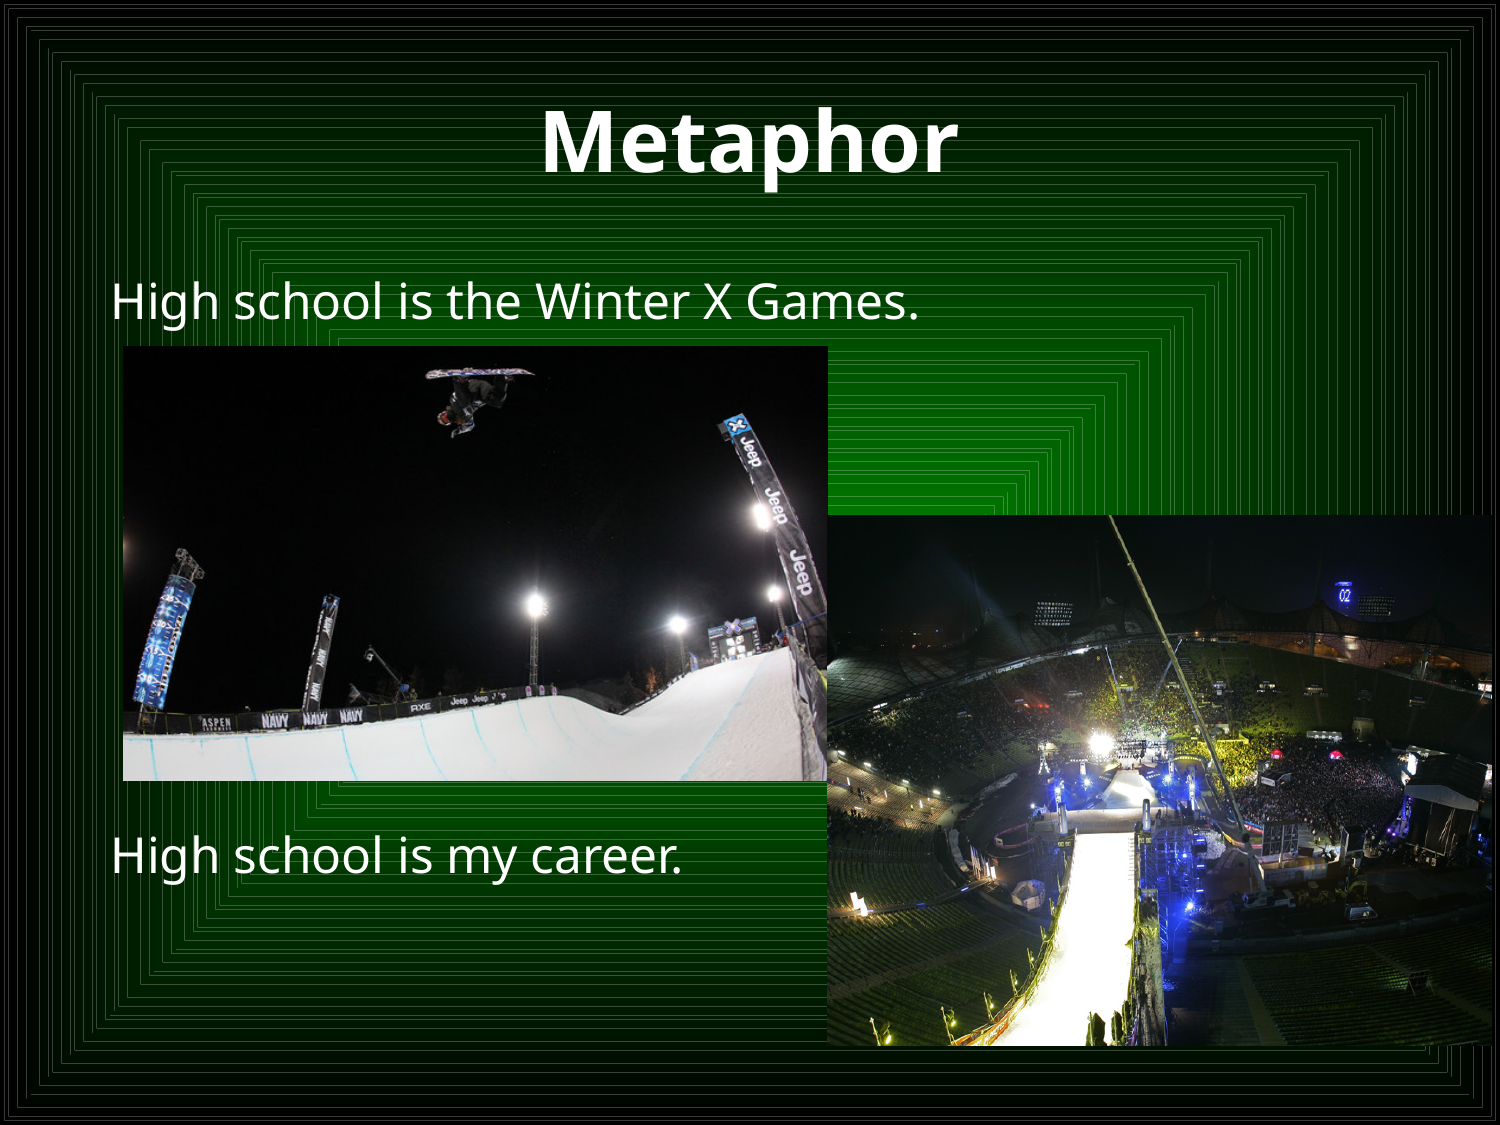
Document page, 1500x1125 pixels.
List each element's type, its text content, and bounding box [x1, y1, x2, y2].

list High school is the Winter X Games. High school is my career. [75, 262, 1425, 1035]
title Metaphor [75, 45, 1425, 233]
picture [123, 345, 1492, 1047]
